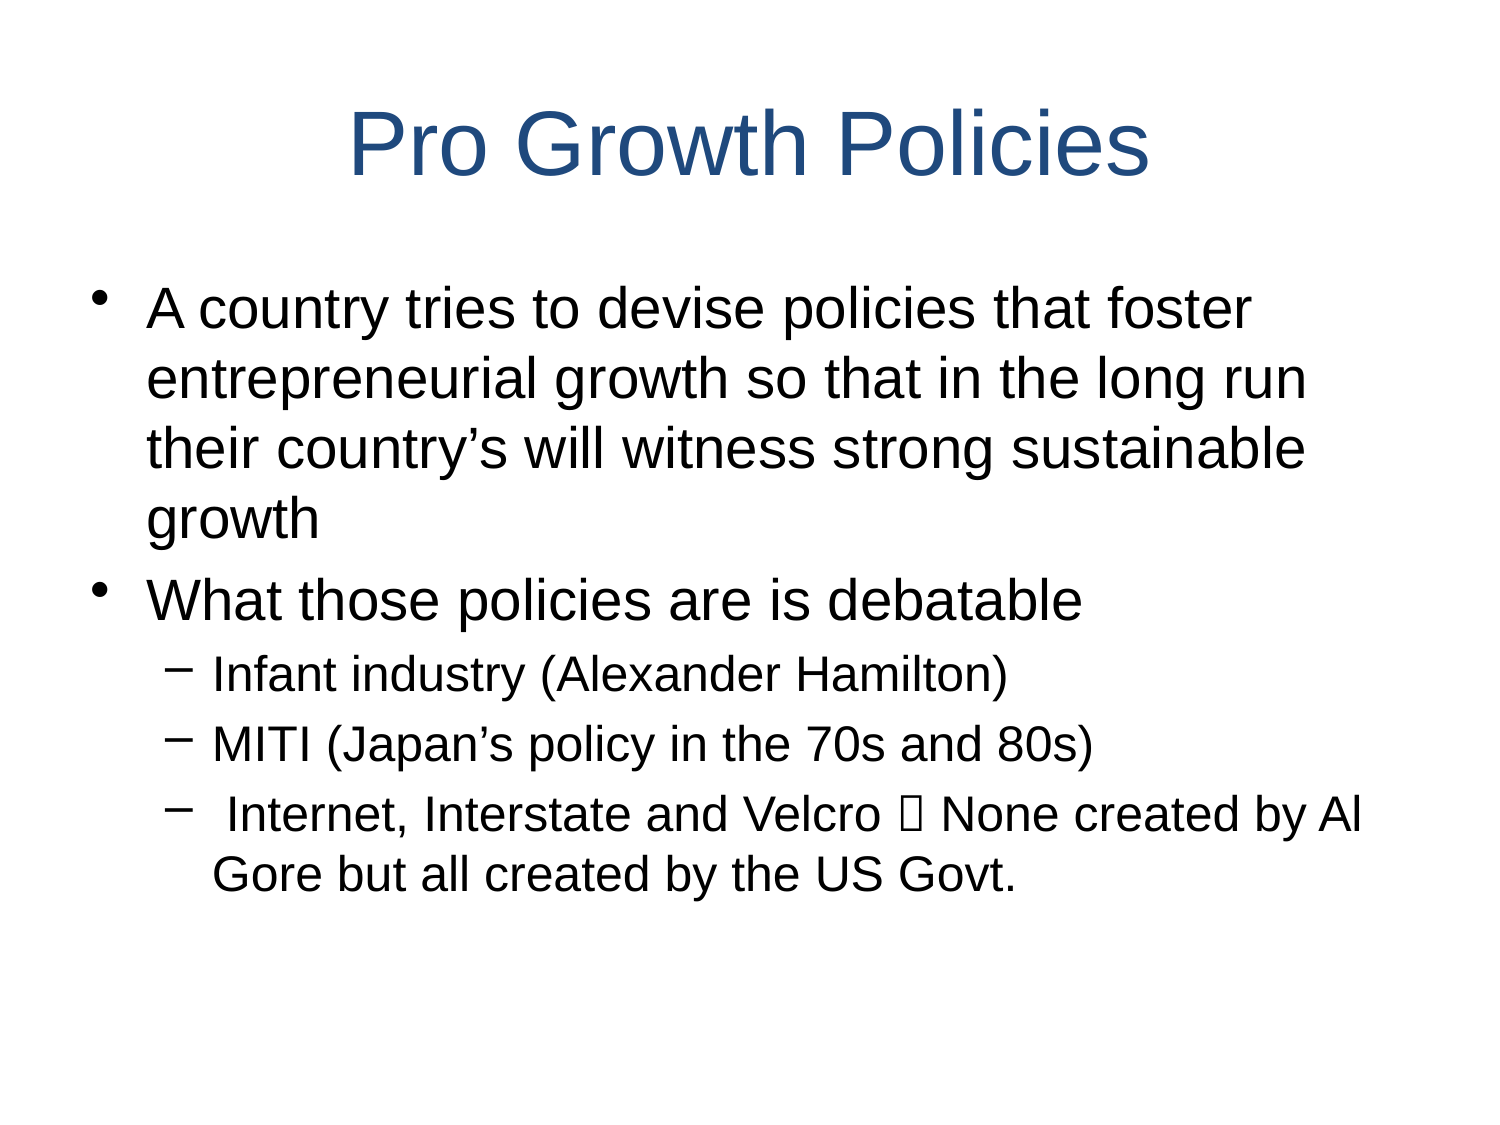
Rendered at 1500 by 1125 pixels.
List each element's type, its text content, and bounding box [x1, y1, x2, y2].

list A country tries to devise policies that foster entrepreneurial growth so that in the long run their country’s will witness strong sustainable growth What those policies are is debatable Infant industry (Alexander Hamilton) MITI (Japan’s policy in the 70s and 80s) Internet, Interstate and Velcro  None created by Al Gore but all created by the US Govt. [75, 262, 1425, 1005]
title Pro Growth Policies [75, 45, 1425, 233]
